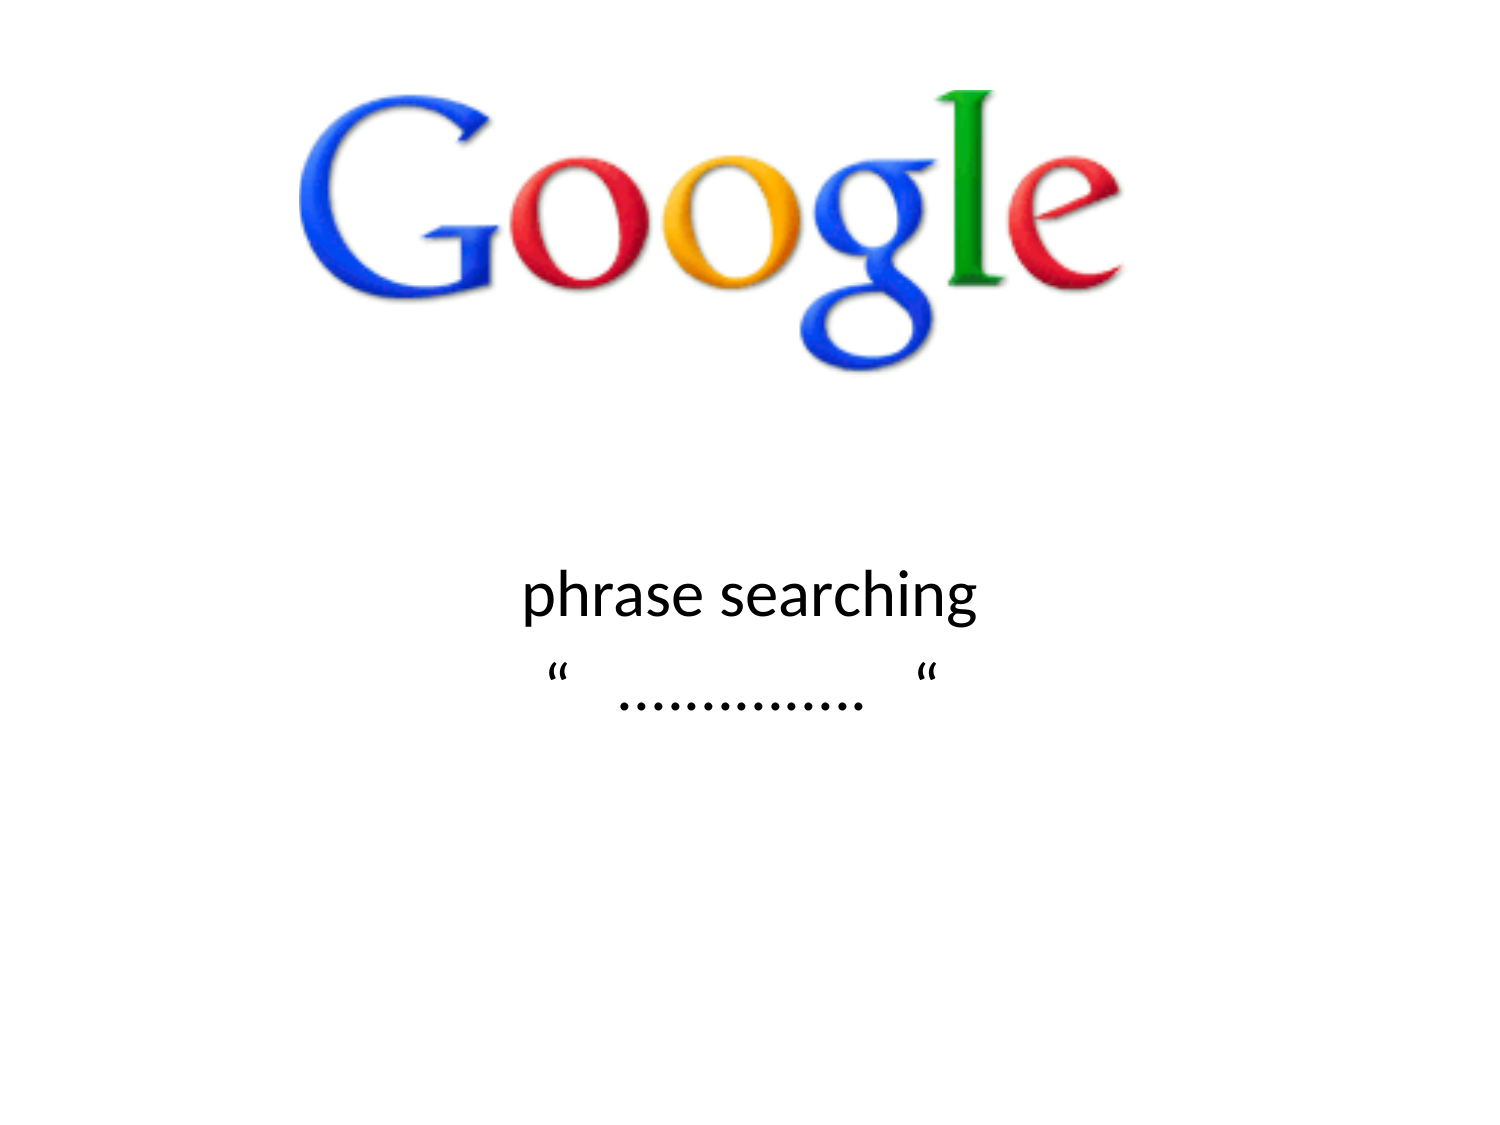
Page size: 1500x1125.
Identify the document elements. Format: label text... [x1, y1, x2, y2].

picture [299, 90, 1131, 378]
list phrase searching “ ............... “ [75, 262, 1425, 1005]
